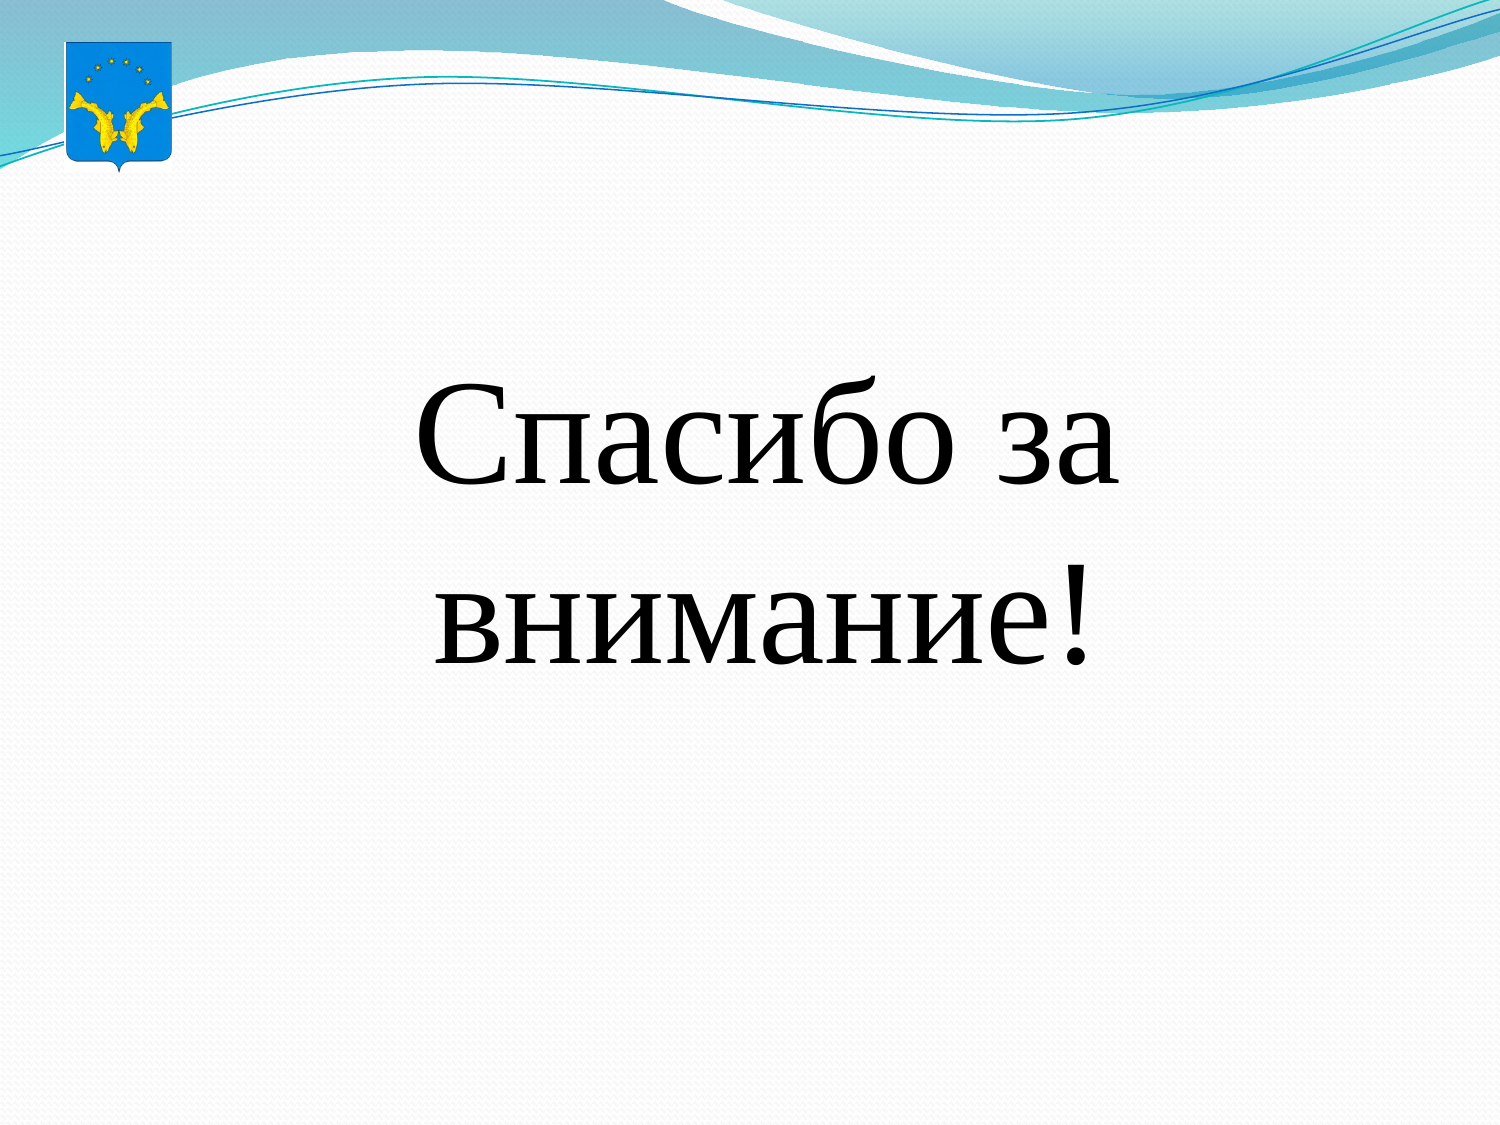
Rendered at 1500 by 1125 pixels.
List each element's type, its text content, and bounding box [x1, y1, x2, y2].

picture [64, 42, 172, 173]
text_box Спасибо за внимание! [230, 326, 1306, 701]
